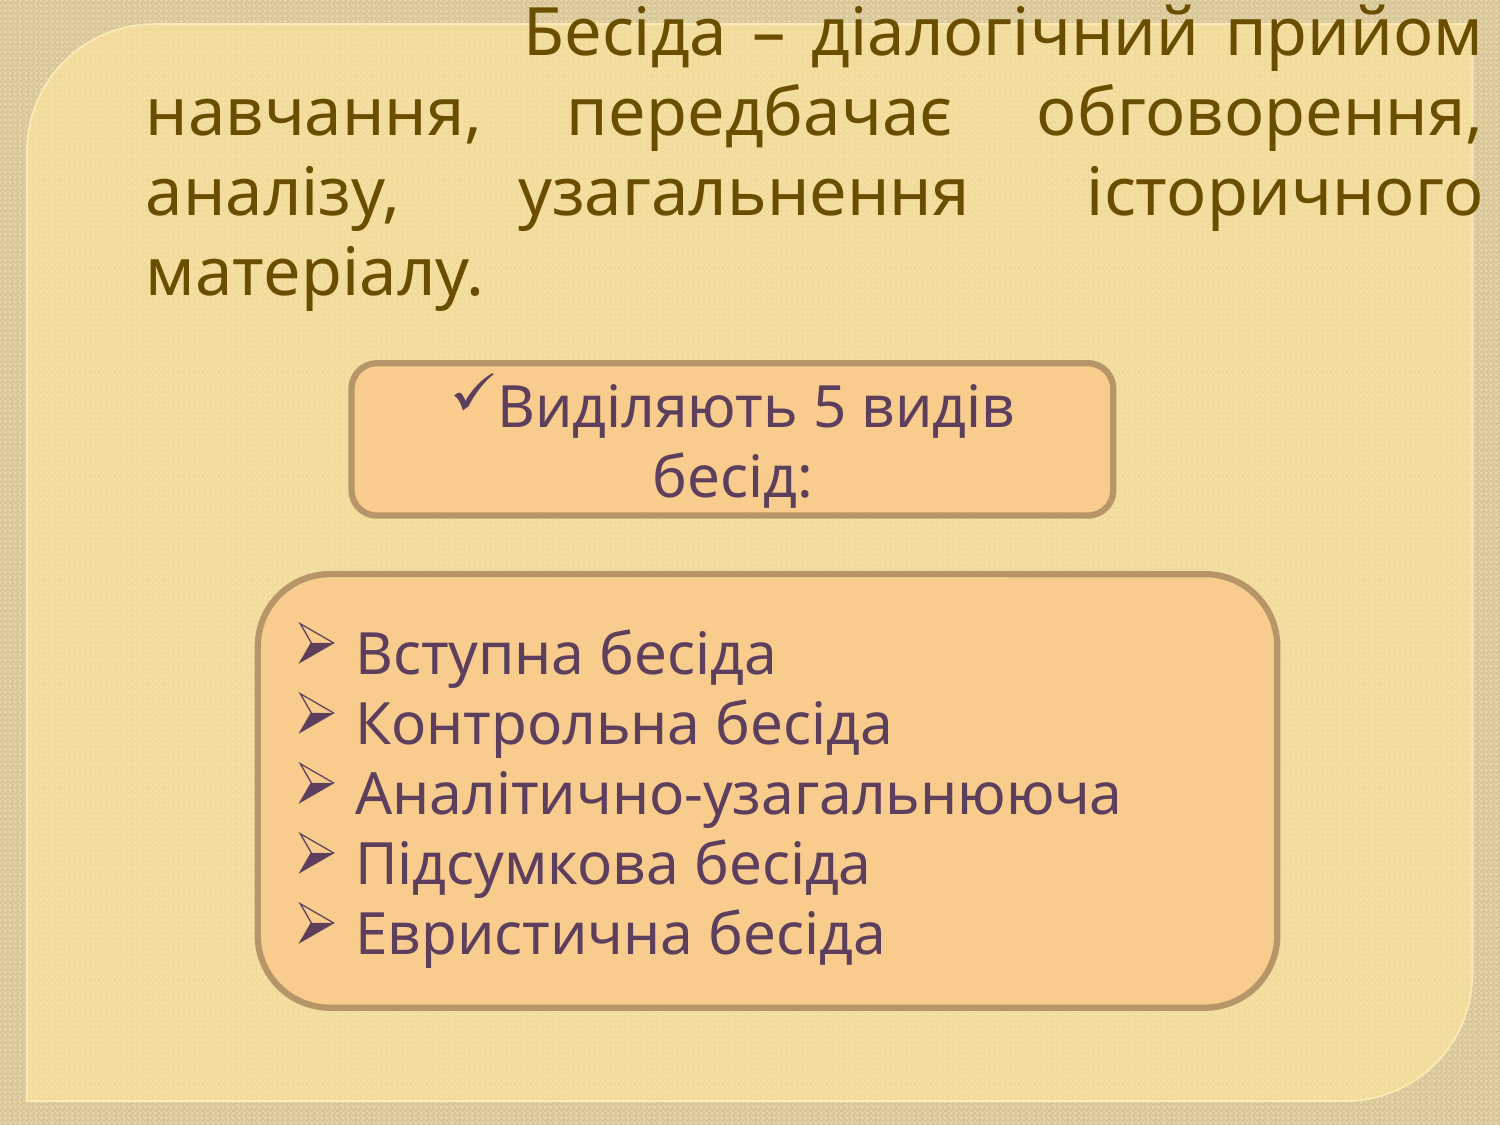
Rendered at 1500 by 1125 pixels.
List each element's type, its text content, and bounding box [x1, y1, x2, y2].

title Бесіда – діалогічний прийом навчання, передбачає обговорення, аналізу, узагальнення історичного матеріалу. [121, 117, 1500, 317]
text_box Вступна бесіда Контрольна бесіда Аналітично-узагальнююча Підсумкова бесіда Евристична бесіда [254, 570, 1281, 1011]
text_box Виділяють 5 видів бесід: [348, 360, 1117, 519]
